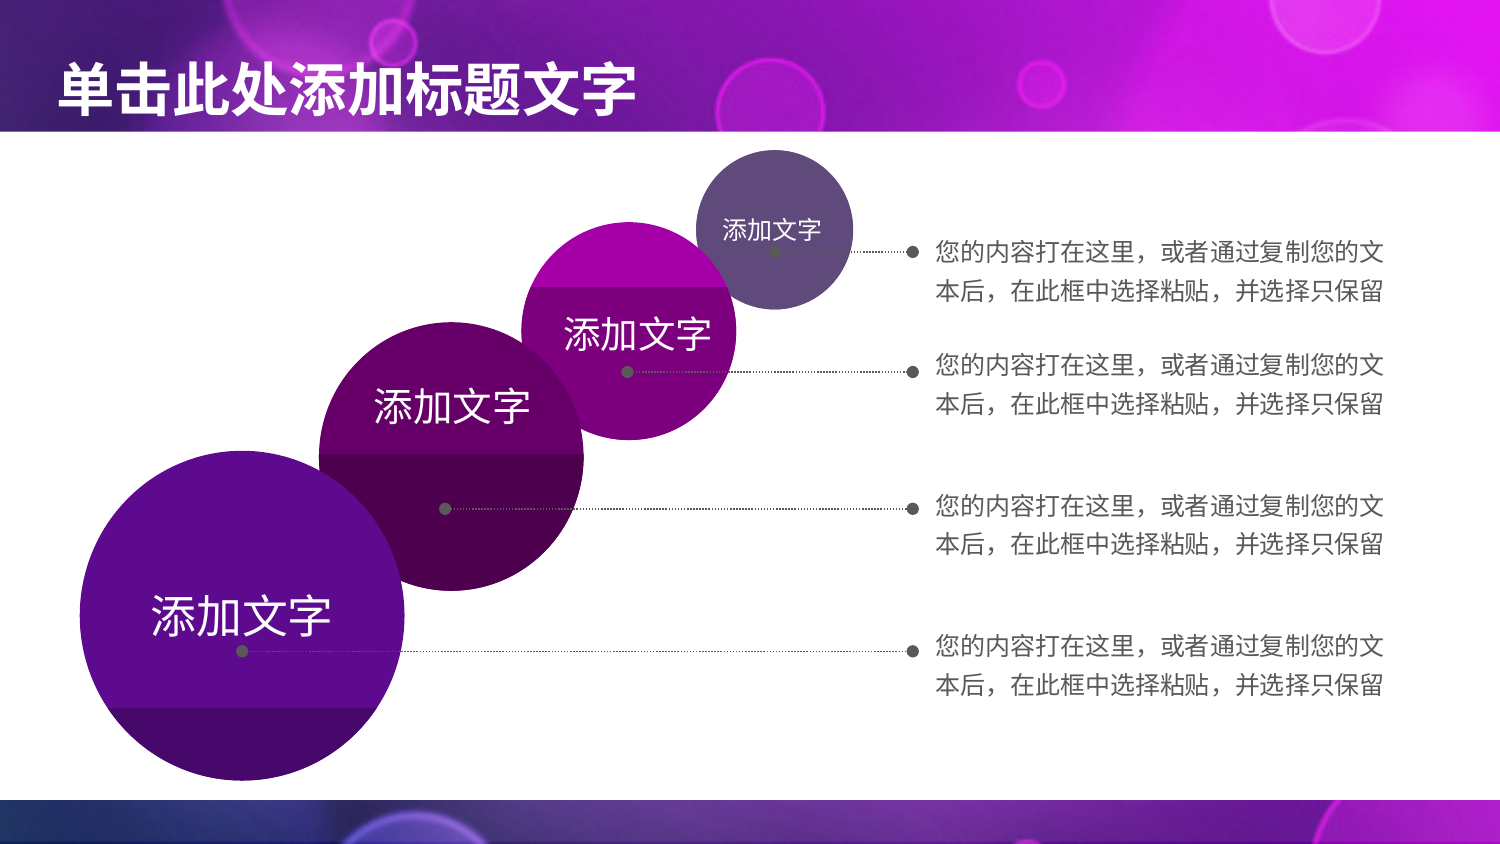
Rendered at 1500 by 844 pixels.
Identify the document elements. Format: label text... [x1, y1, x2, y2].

text_box [696, 150, 854, 310]
text_box 添加文字 [362, 376, 544, 436]
text_box 添加文字 [138, 582, 346, 649]
text_box 添加文字 [710, 208, 835, 251]
text_box [318, 454, 584, 591]
text_box 您的内容打在这里，或者通过复制您的文本后，在此框中选择粘贴，并选择只保留 [923, 475, 1421, 565]
text_box [79, 450, 405, 708]
text_box 您的内容打在这里，或者通过复制您的文本后，在此框中选择粘贴，并选择只保留 [923, 334, 1421, 425]
text_box 添加文字 [551, 305, 726, 362]
picture [0, 800, 1500, 844]
text_box [107, 708, 377, 781]
picture [0, 0, 1500, 131]
text_box 您的内容打在这里，或者通过复制您的文本后，在此框中选择粘贴，并选择只保留 [923, 221, 1421, 312]
text_box [521, 287, 737, 441]
text_box 您的内容打在这里，或者通过复制您的文本后，在此框中选择粘贴，并选择只保留 [923, 615, 1421, 706]
text_box [318, 322, 584, 454]
text_box [530, 222, 727, 287]
